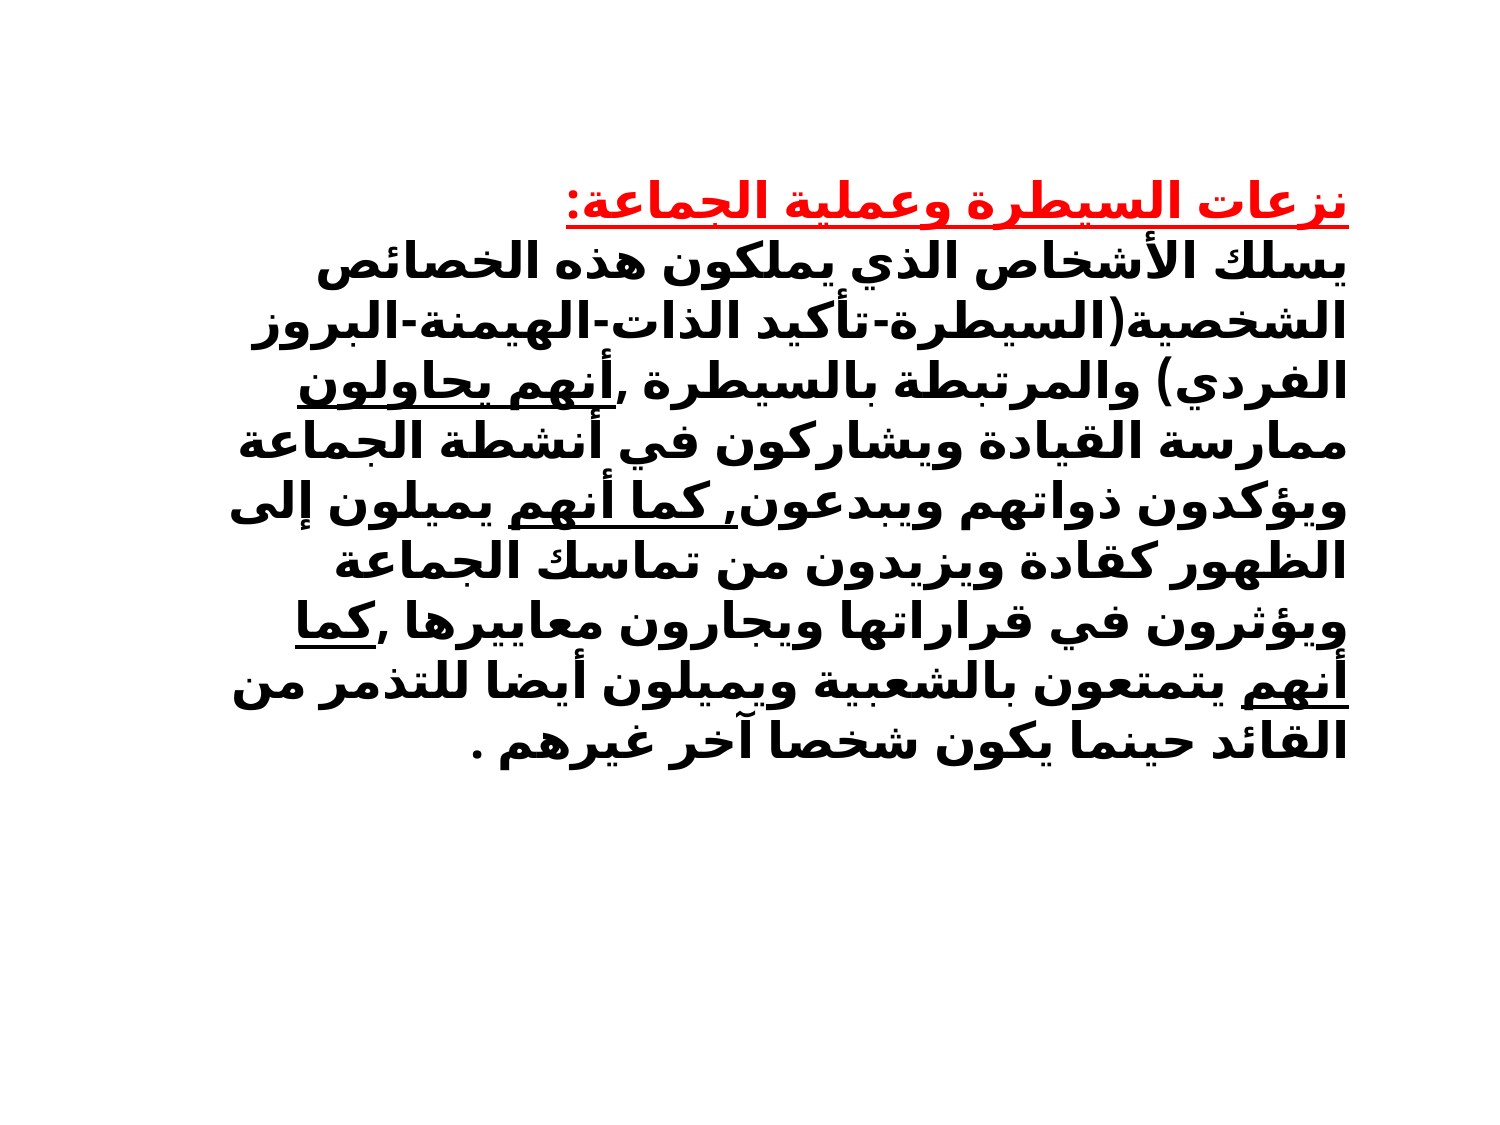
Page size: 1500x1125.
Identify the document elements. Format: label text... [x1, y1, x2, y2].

text_box نزعات السيطرة وعملية الجماعة: يسلك الأشخاص الذي يملكون هذه الخصائص الشخصية(السيطرة-تأكيد الذات-الهيمنة-البروز الفردي) والمرتبطة بالسيطرة ,أنهم يحاولون ممارسة القيادة ويشاركون في أنشطة الجماعة ويؤكدون ذواتهم ويبدعون, كما أنهم يميلون إلى الظهور كقادة ويزيدون من تماسك الجماعة ويؤثرون في قراراتها ويجارون معاييرها ,كما أنهم يتمتعون بالشعبية ويميلون أيضا للتذمر من القائد حينما يكون شخصا آخر غيرهم . [194, 160, 1365, 776]
